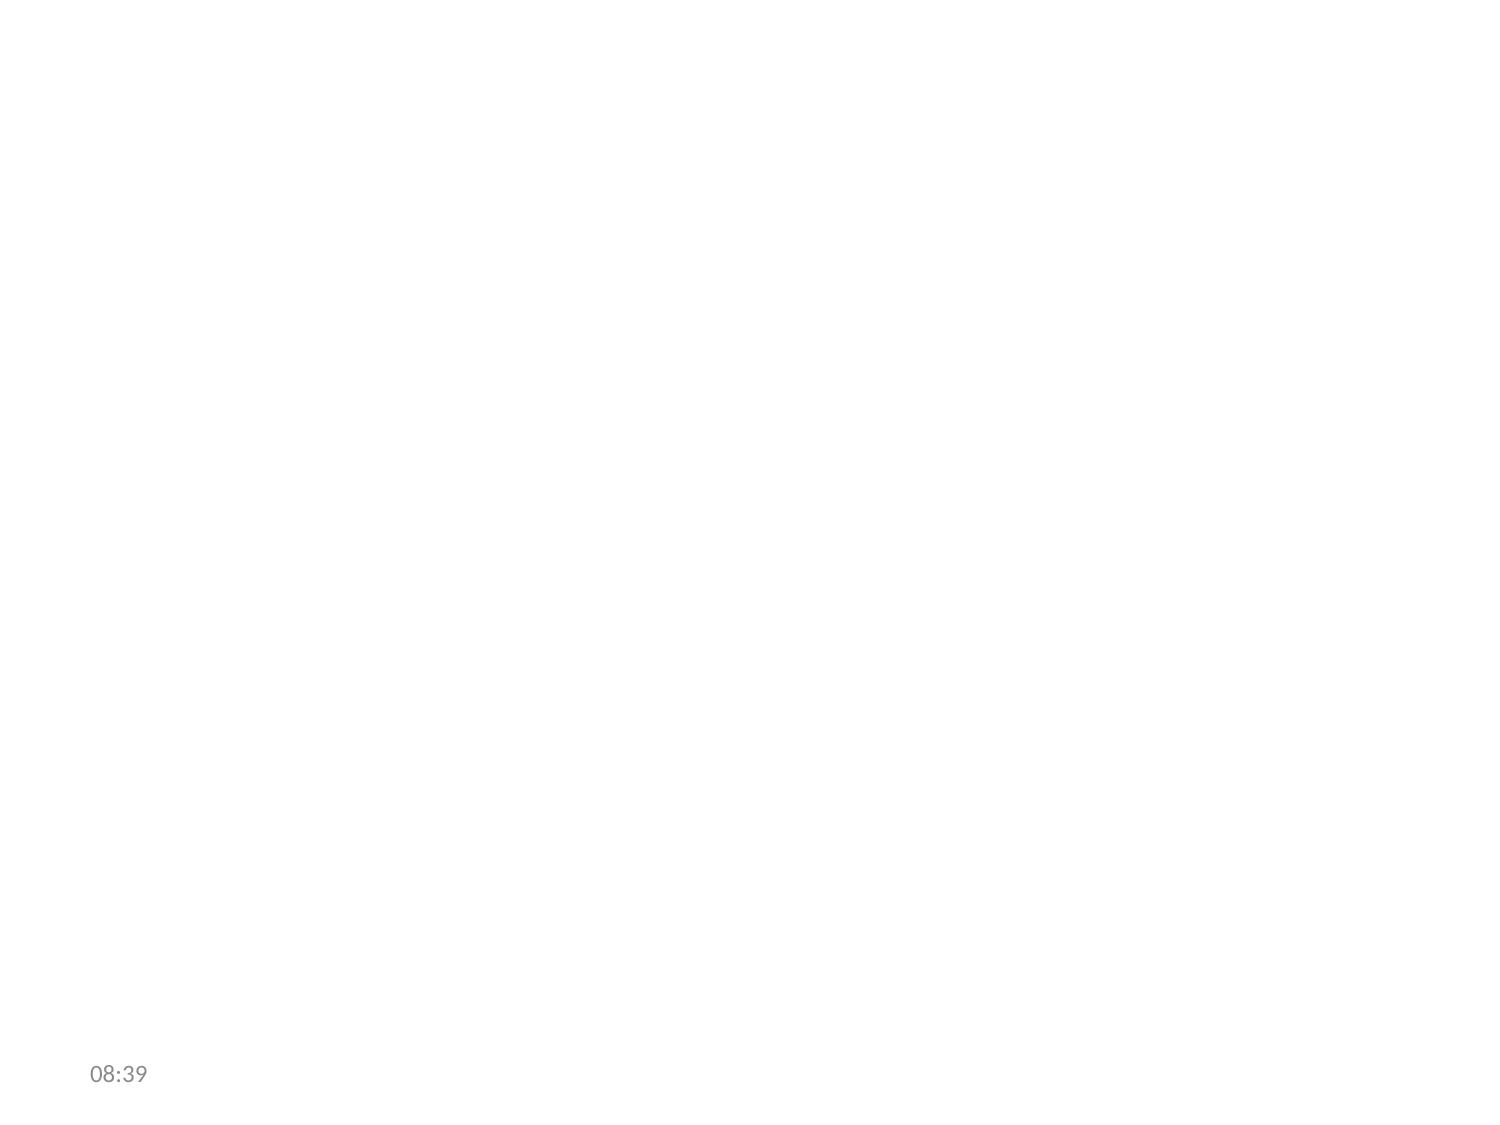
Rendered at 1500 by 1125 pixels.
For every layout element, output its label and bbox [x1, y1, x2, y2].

slide_number [75, 1042, 425, 1103]
